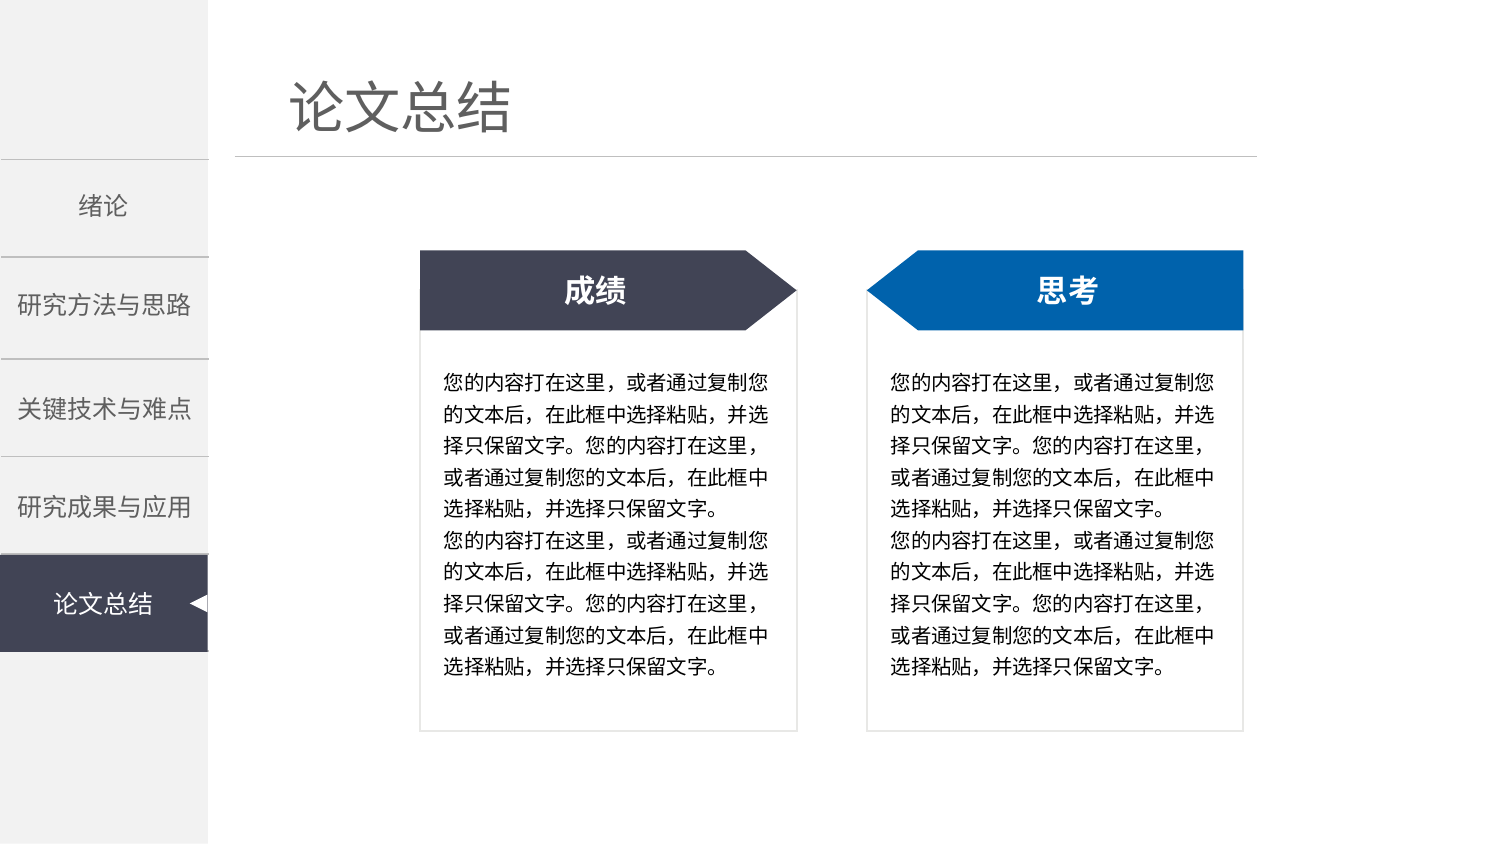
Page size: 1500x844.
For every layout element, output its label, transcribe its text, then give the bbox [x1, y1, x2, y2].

text_box [419, 289, 798, 732]
text_box 成绩 [420, 250, 797, 331]
text_box 您的内容打在这里，或者通过复制您的文本后，在此框中选择粘贴，并选择只保留文字。您的内容打在这里，或者通过复制您的文本后，在此框中选择粘贴，并选择只保留文字。 您的内容打在这里，或者通过复制您的文本后，在此框中选择粘贴，并选择只保留文字。您的内容打在这里，或者通过复制您的文本后，在此框中选择粘贴，并选择只保留文字。 [881, 358, 1244, 684]
text_box 思考 [866, 250, 1244, 331]
text_box [866, 291, 1244, 732]
text_box 您的内容打在这里，或者通过复制您的文本后，在此框中选择粘贴，并选择只保留文字。您的内容打在这里，或者通过复制您的文本后，在此框中选择粘贴，并选择只保留文字。 您的内容打在这里，或者通过复制您的文本后，在此框中选择粘贴，并选择只保留文字。您的内容打在这里，或者通过复制您的文本后，在此框中选择粘贴，并选择只保留文字。 [434, 358, 797, 684]
